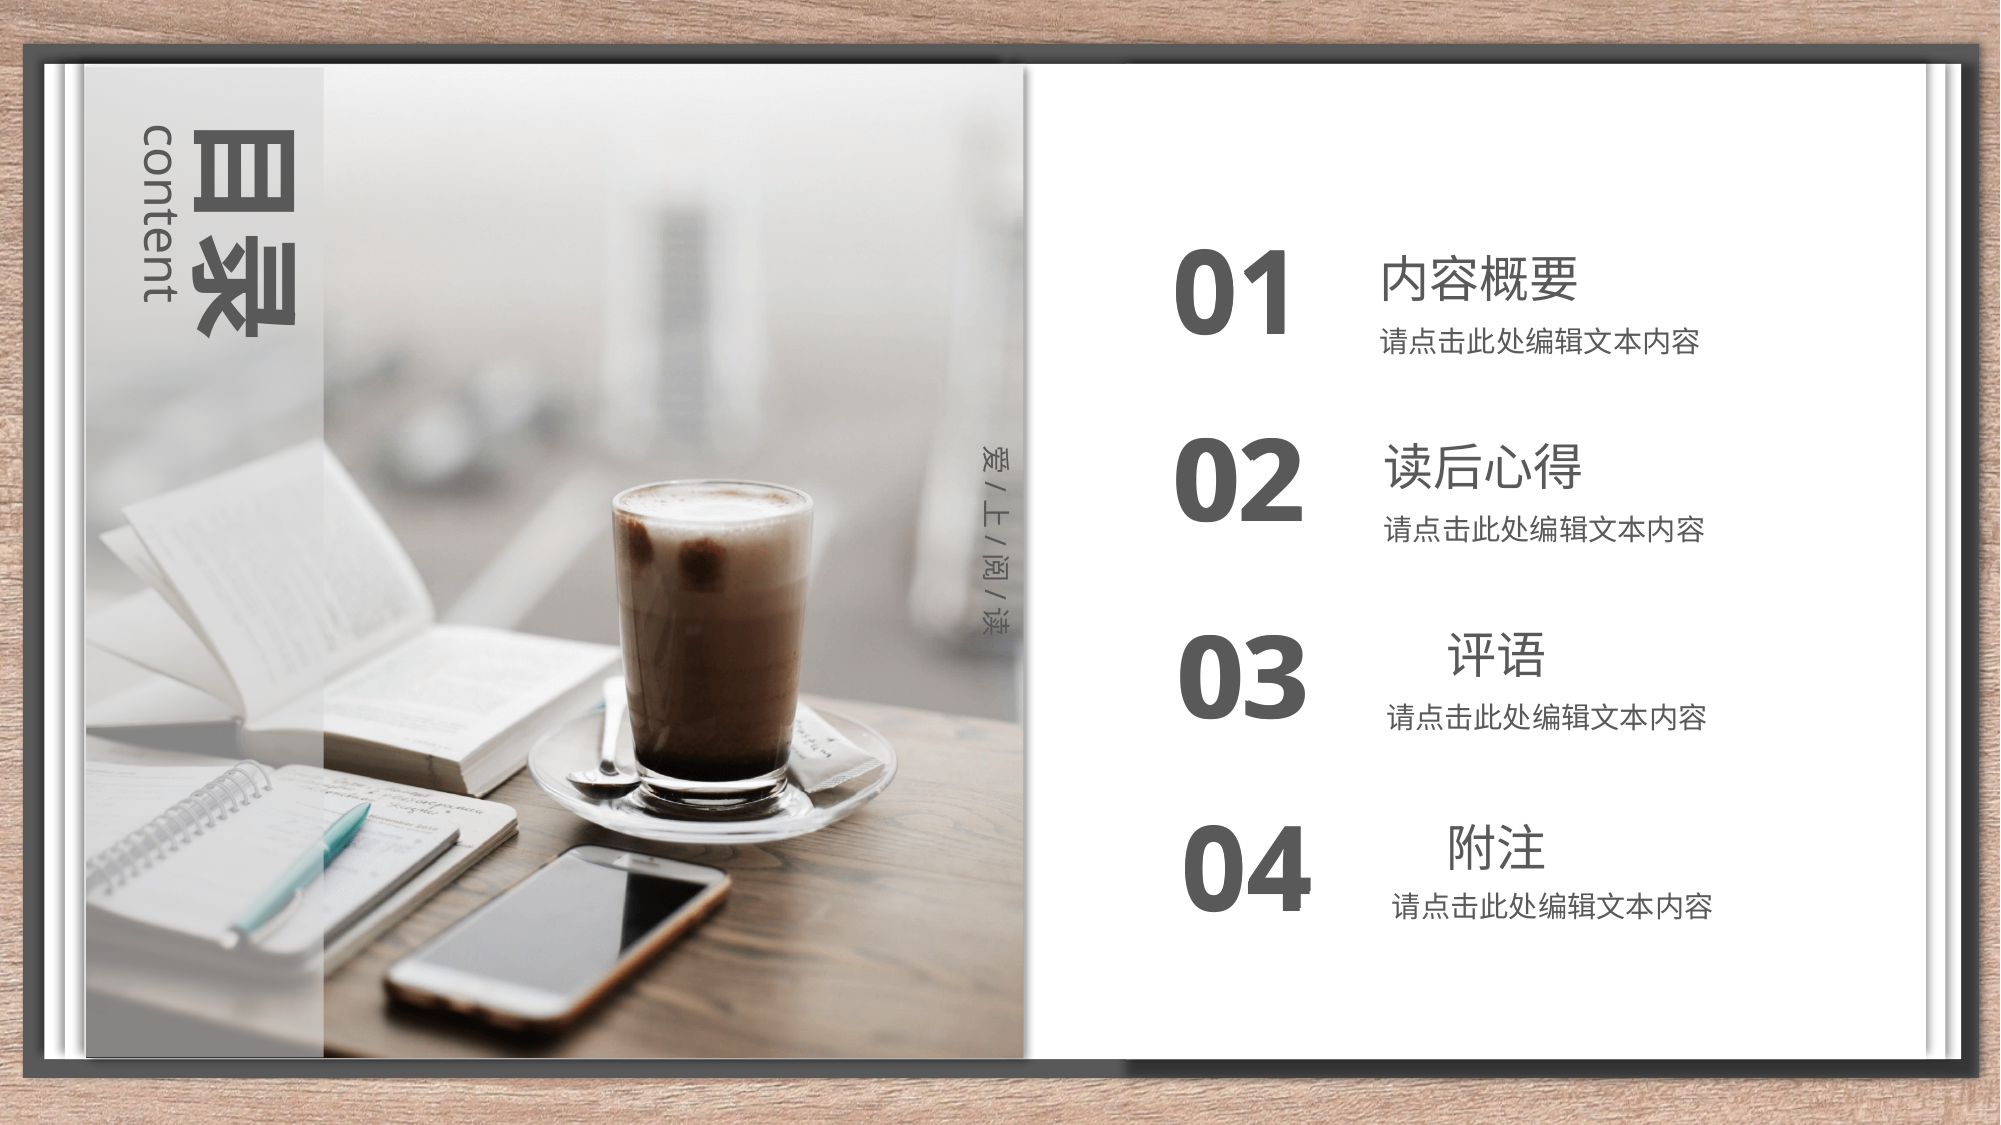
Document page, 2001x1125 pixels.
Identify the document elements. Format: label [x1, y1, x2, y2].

text_box [1368, 427, 1732, 555]
text_box [1168, 399, 1310, 554]
text_box [1169, 210, 1306, 367]
text_box [1176, 787, 1318, 944]
text_box [1377, 809, 1740, 932]
picture [0, 0, 2000, 1125]
text_box [1171, 596, 1316, 752]
text_box [1364, 239, 1728, 367]
text_box [1371, 616, 1735, 743]
text_box [44, 63, 1962, 1060]
